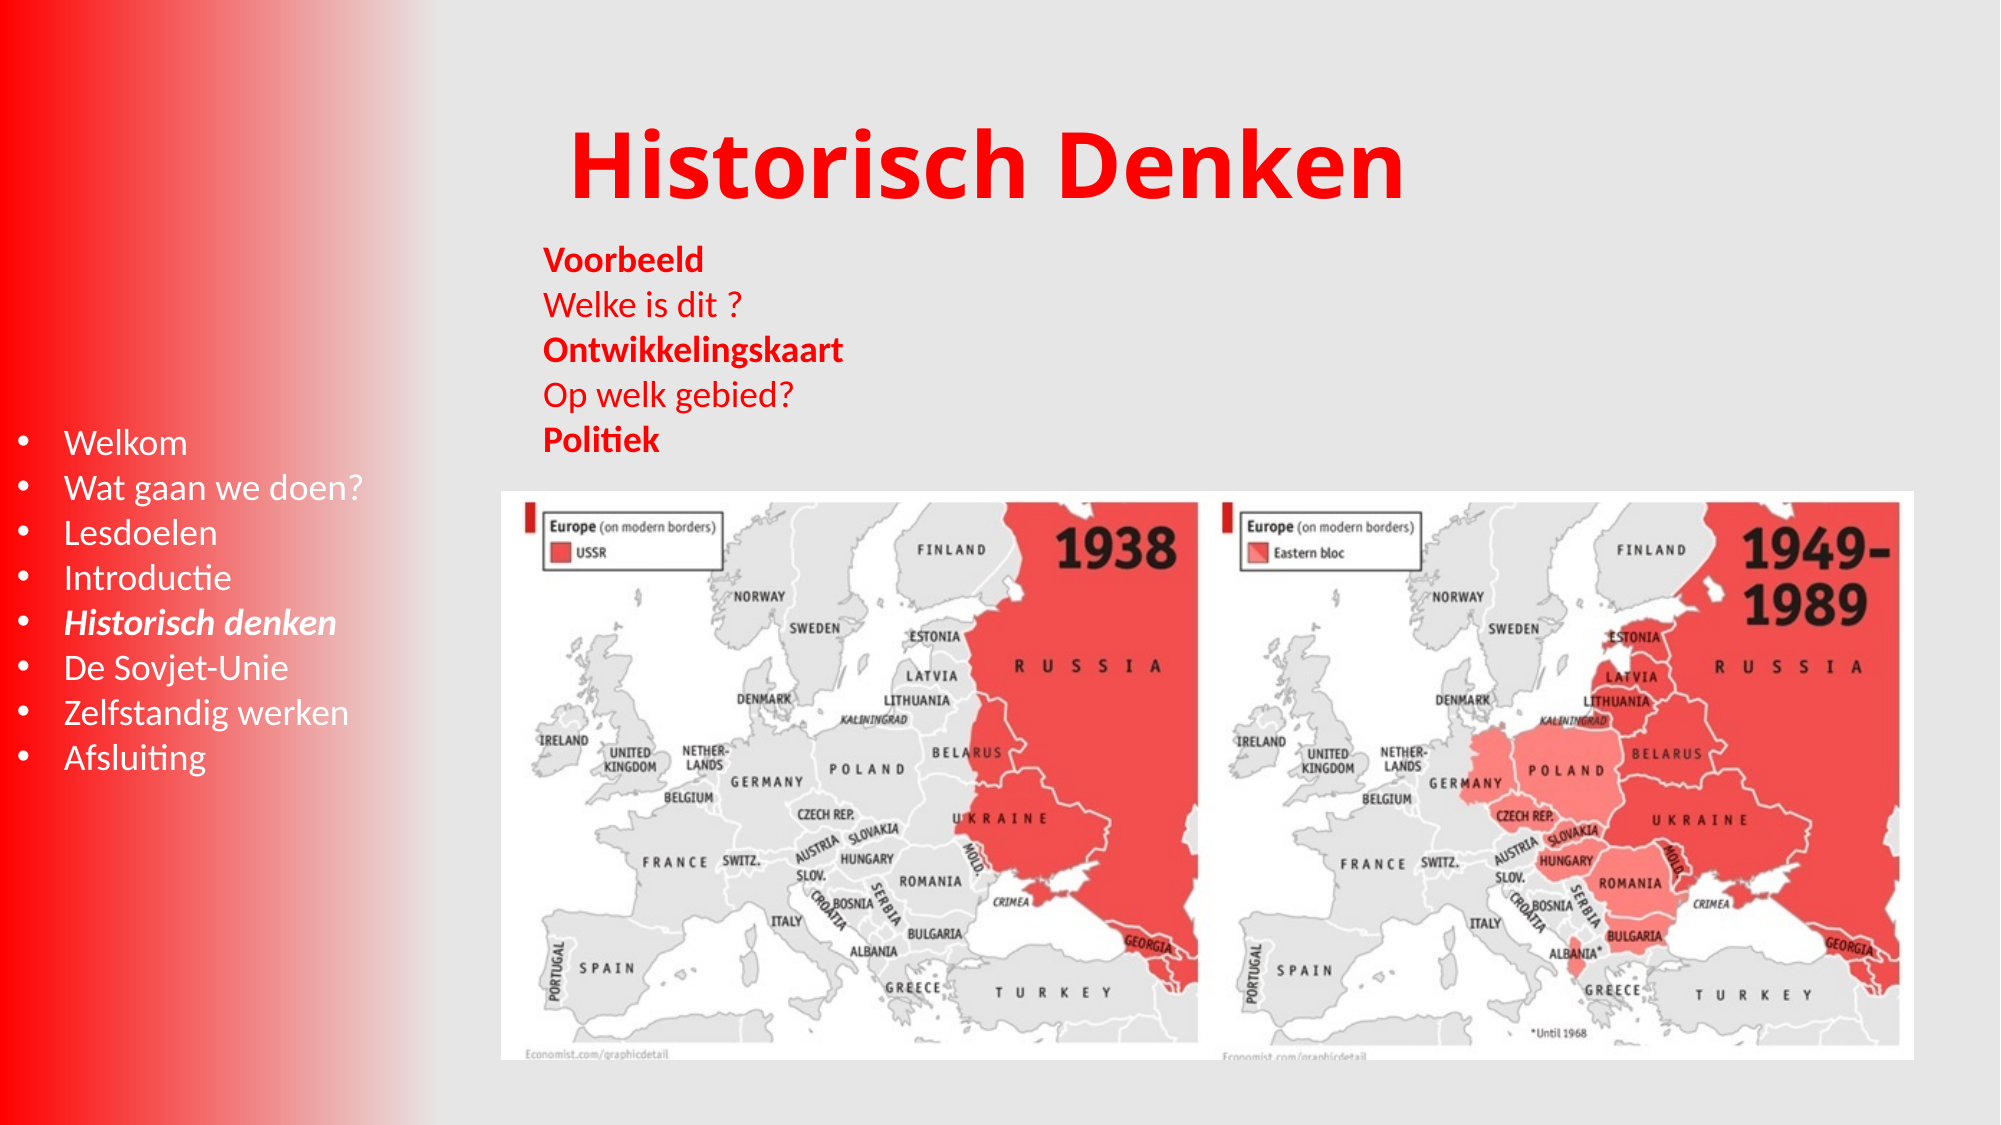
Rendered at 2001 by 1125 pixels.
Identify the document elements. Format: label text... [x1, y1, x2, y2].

text_box Welkom Wat gaan we doen? Lesdoelen Introductie Historisch denken De Sovjet-Unie Zelfstandig werken Afsluiting [2, 410, 380, 785]
picture [501, 491, 1914, 1060]
text_box Voorbeeld Welke is dit ? Ontwikkelingskaart Op welk gebied? Politiek [528, 227, 860, 467]
title Historisch Denken [552, 59, 1863, 278]
